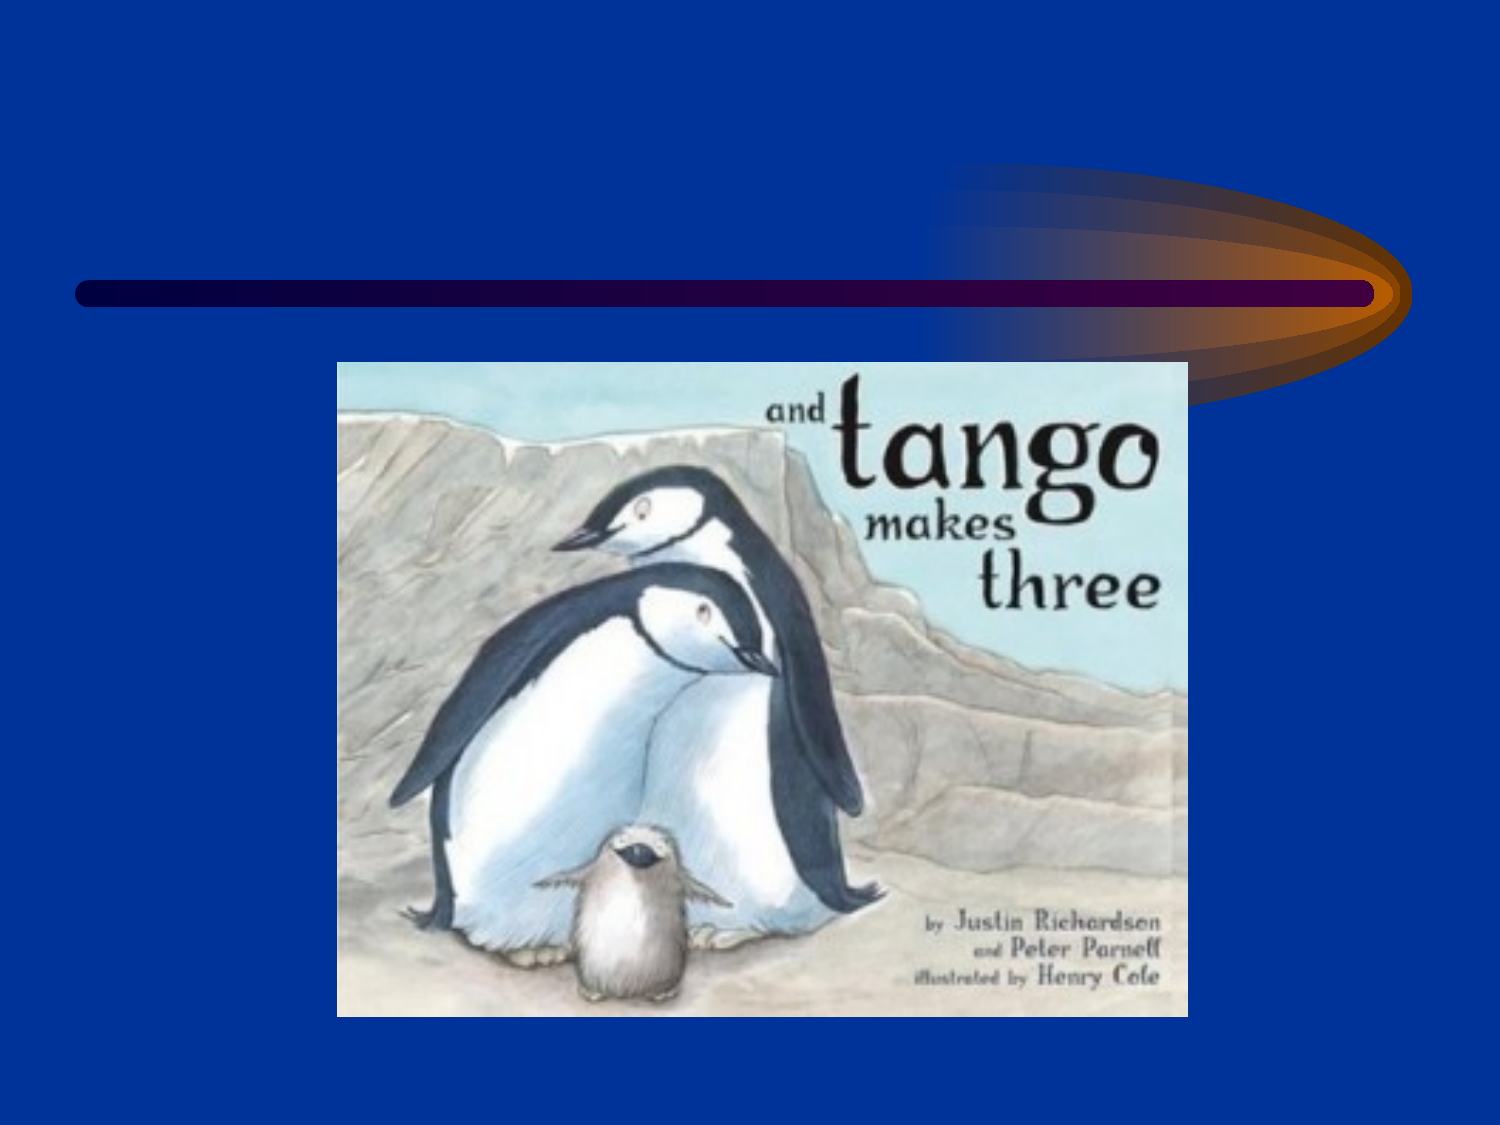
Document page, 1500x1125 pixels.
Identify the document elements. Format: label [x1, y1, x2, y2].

list [337, 362, 1188, 1018]
